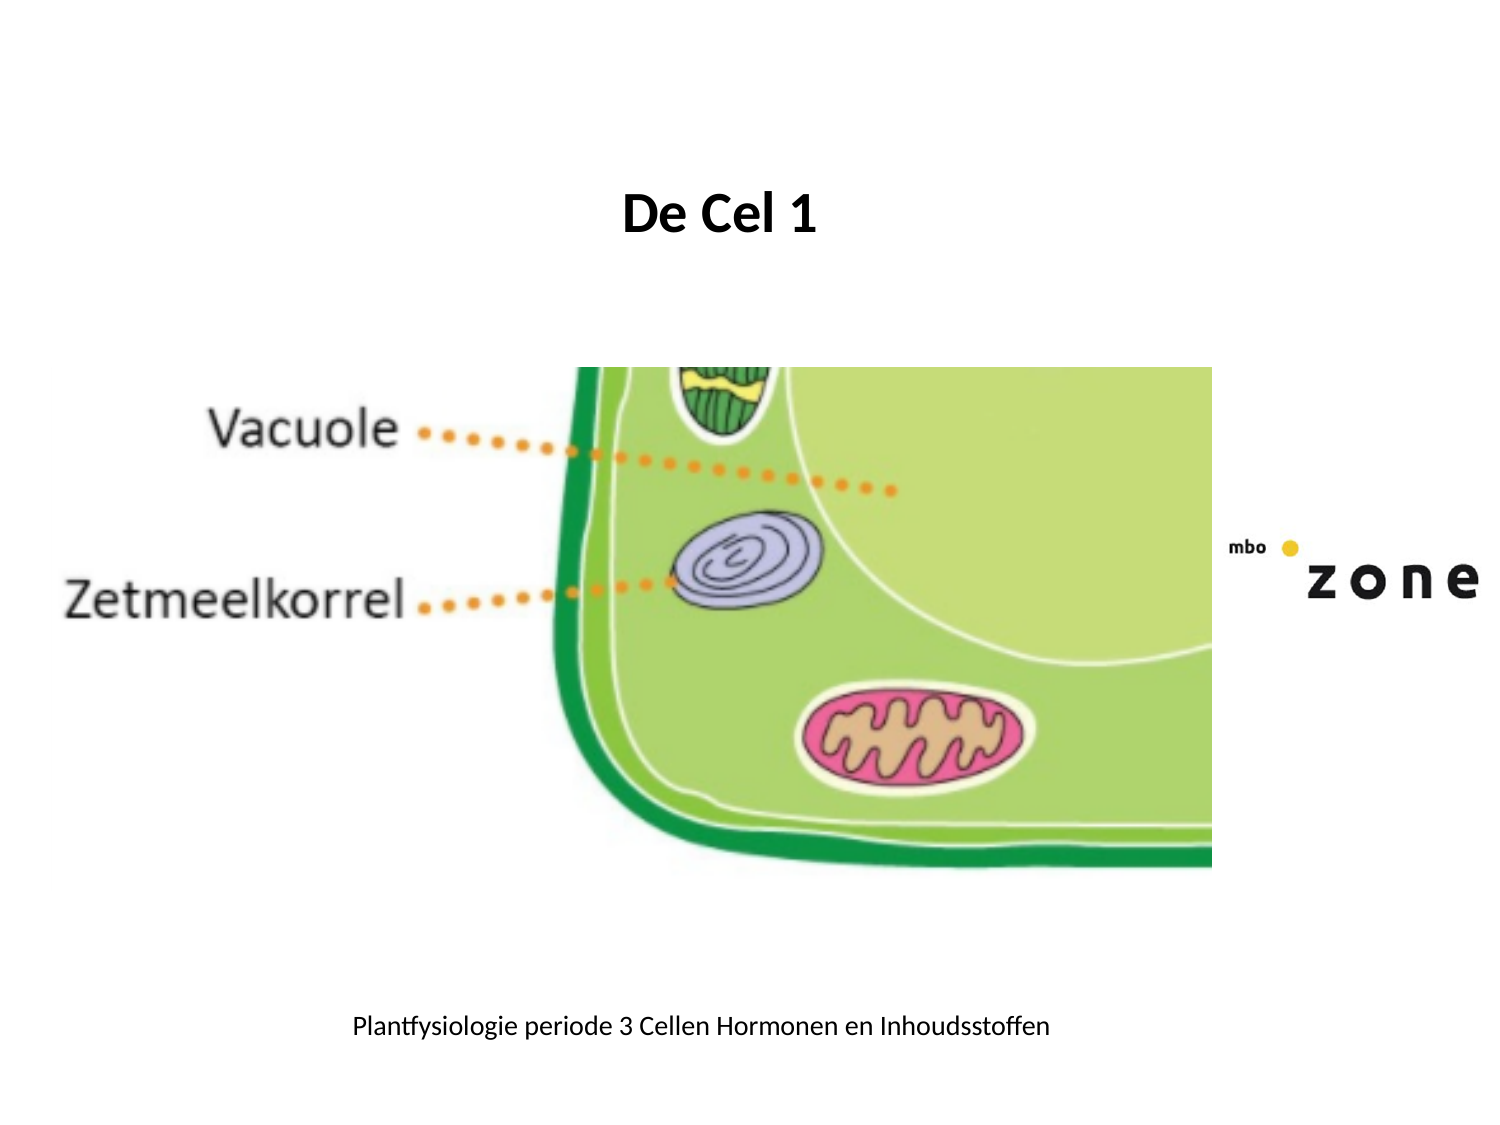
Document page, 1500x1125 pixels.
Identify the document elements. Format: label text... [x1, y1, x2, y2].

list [1215, 495, 1500, 630]
title De Cel 1 [184, 174, 1257, 315]
picture [49, 366, 1212, 891]
text_box Plantfysiologie periode 3 Cellen Hormonen en Inhoudsstoffen [275, 999, 1129, 1049]
